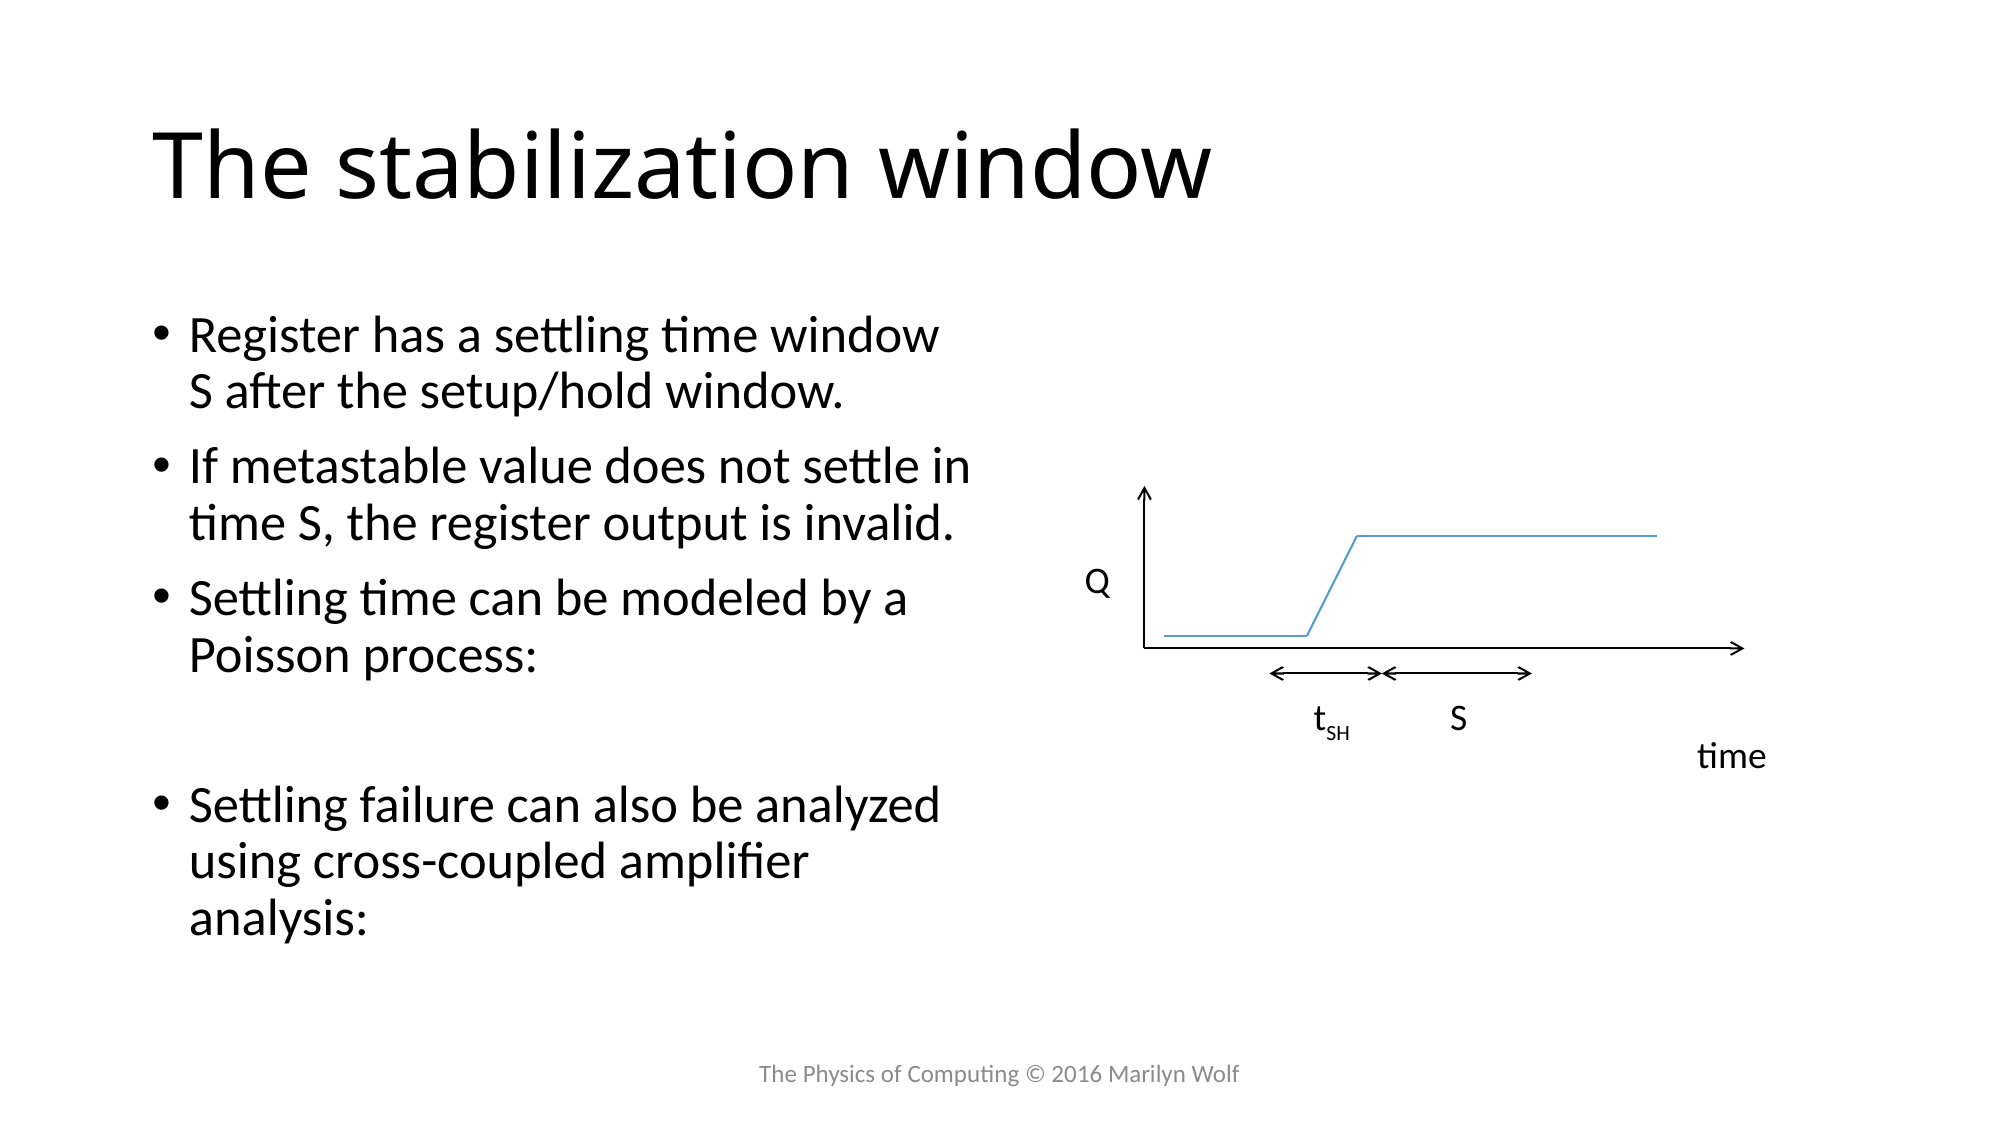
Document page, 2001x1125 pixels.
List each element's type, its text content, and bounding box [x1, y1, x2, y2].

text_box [1306, 535, 1357, 636]
text_box tSH [1298, 685, 1365, 752]
title The stabilization window [137, 59, 1863, 278]
text_box S [1435, 685, 1479, 746]
text_box Q [1069, 548, 1125, 609]
footer The Physics of Computing © 2016 Marilyn Wolf [662, 1042, 1338, 1103]
text_box time [1682, 723, 1782, 784]
